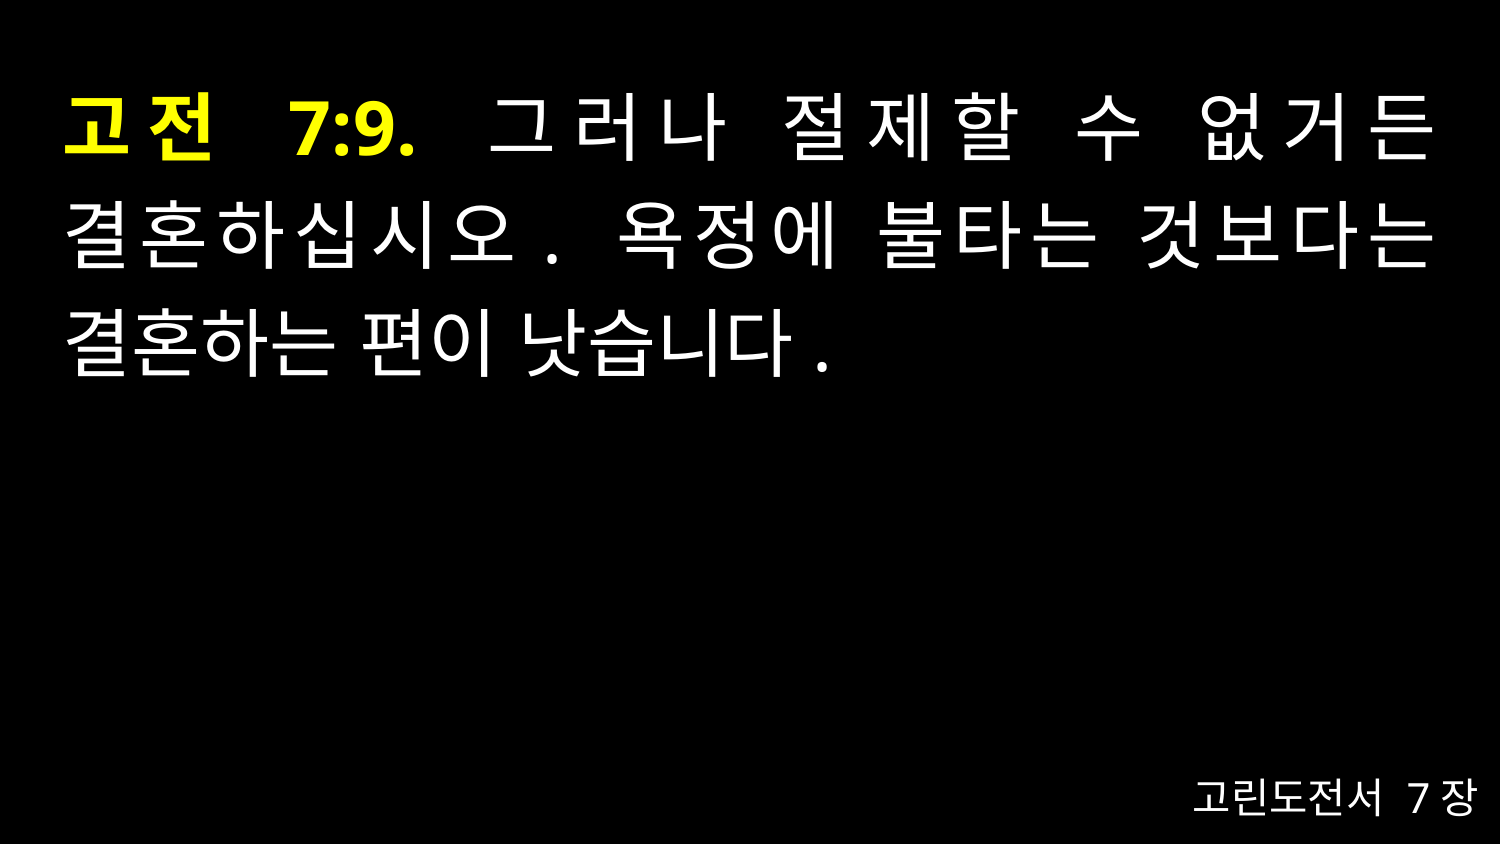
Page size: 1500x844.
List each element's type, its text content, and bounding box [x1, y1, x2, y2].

subtitle 고린도전서 7장 [916, 770, 1500, 844]
title 고전 7:9. 그러나 절제할 수 없거든 결혼하십시오. 욕정에 불타는 것보다는 결혼하는 편이 낫습니다. [0, 0, 1500, 844]
